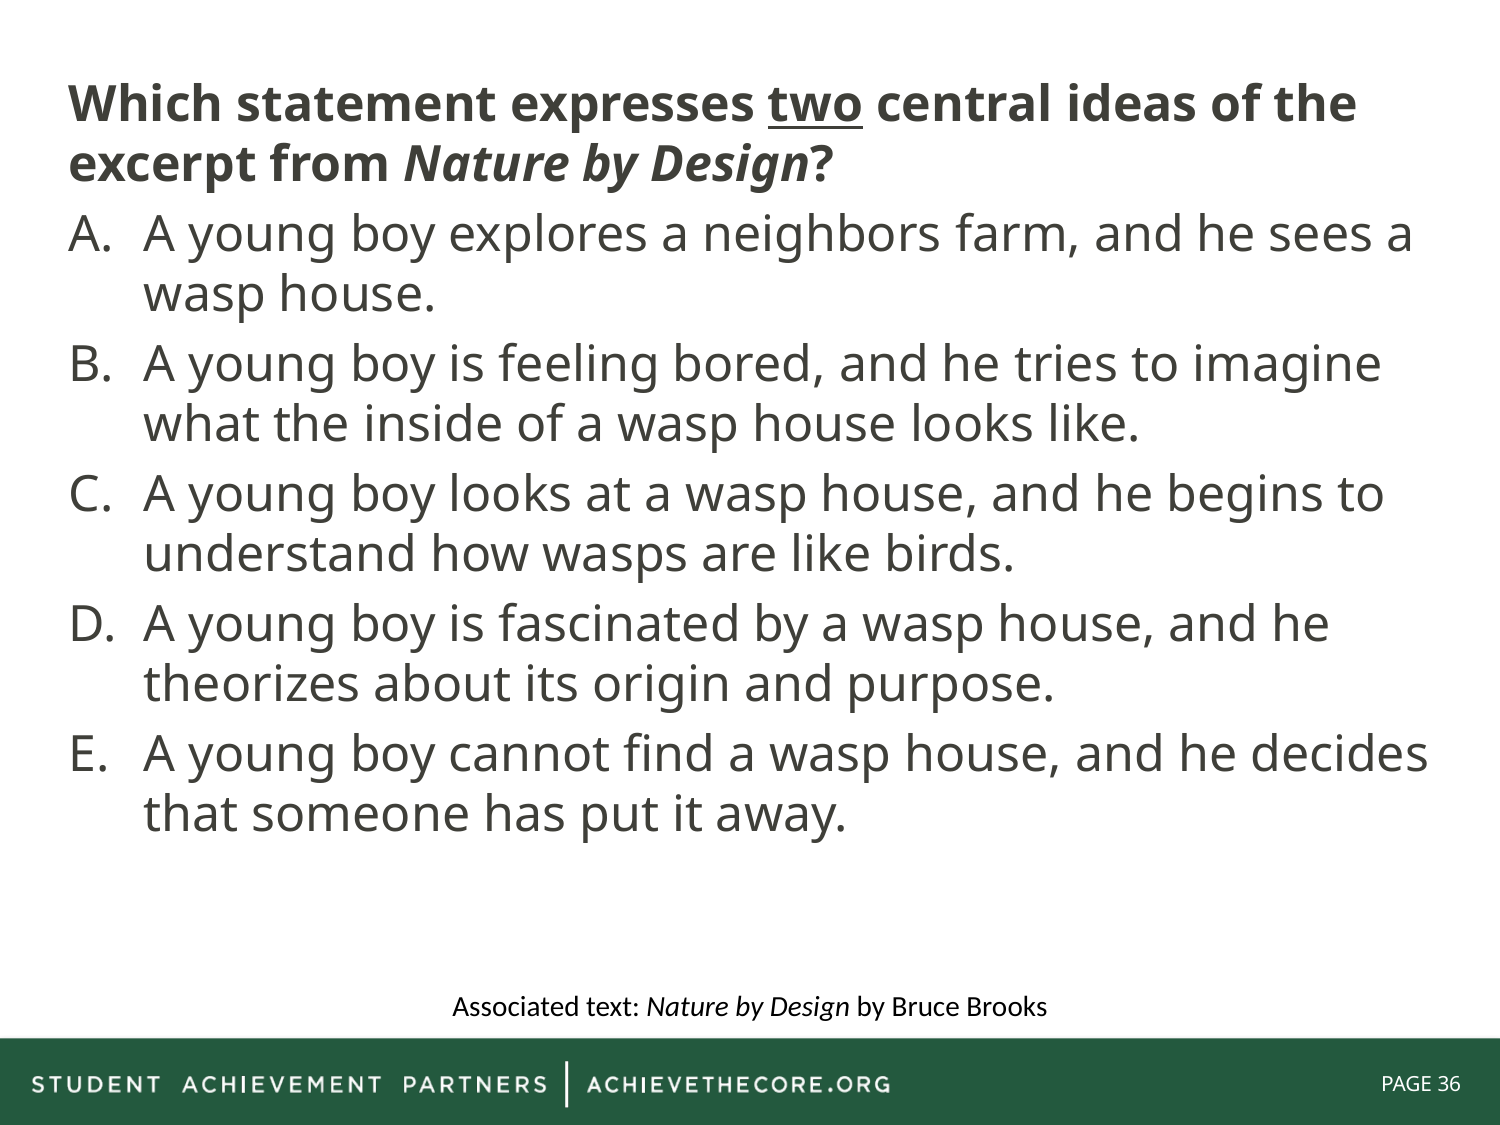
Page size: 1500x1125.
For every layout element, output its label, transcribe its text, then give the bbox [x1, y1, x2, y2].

list Which statement expresses two central ideas of the excerpt from Nature by Design? A young boy explores a neighbors farm, and he sees a wasp house. A young boy is feeling bored, and he tries to imagine what the inside of a wasp house looks like. A young boy looks at a wasp house, and he begins to understand how wasps are like birds. A young boy is fascinated by a wasp house, and he theorizes about its origin and purpose. A young boy cannot find a wasp house, and he decides that someone has put it away. [53, 64, 1447, 979]
text_box Associated text: Nature by Design by Bruce Brooks [0, 979, 1500, 1030]
